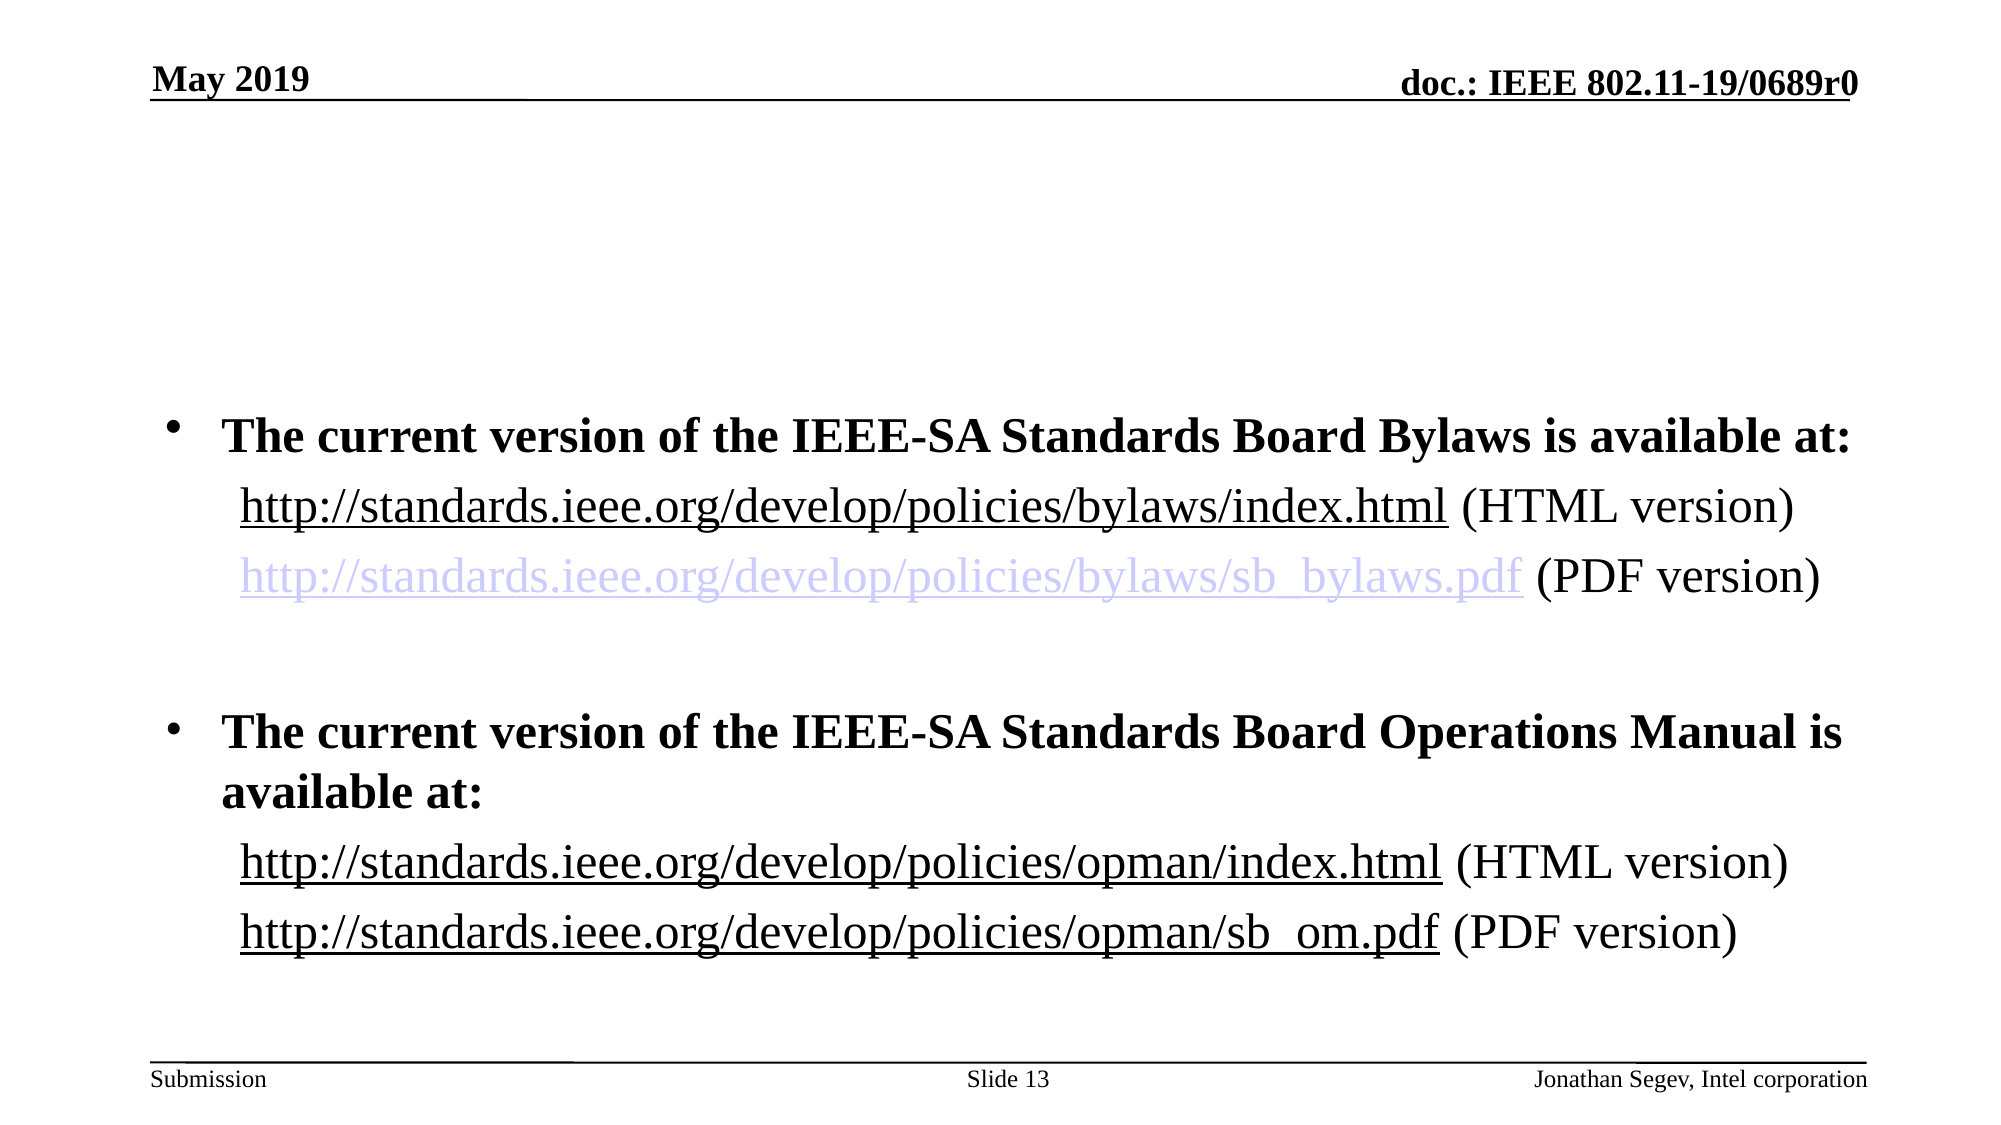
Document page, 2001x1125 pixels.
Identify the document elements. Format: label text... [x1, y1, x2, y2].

footer Jonathan Segev, Intel corporation [1171, 1061, 1869, 1093]
slide_number Slide 13 [950, 1061, 1067, 1123]
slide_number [152, 54, 563, 100]
list The current version of the IEEE-SA Standards Board Bylaws is available at: http://standards.ieee.org/develop/policies/bylaws/index.html (HTML version) http://standards.ieee.org/develop/policies/bylaws/sb_bylaws.pdf (PDF version) The current version of the IEEE-SA Standards Board Operations Manual is available at: http://standards.ieee.org/develop/policies/opman/index.html (HTML version) http://standards.ieee.org/develop/policies/opman/sb_om.pdf (PDF version) [149, 324, 1922, 1000]
